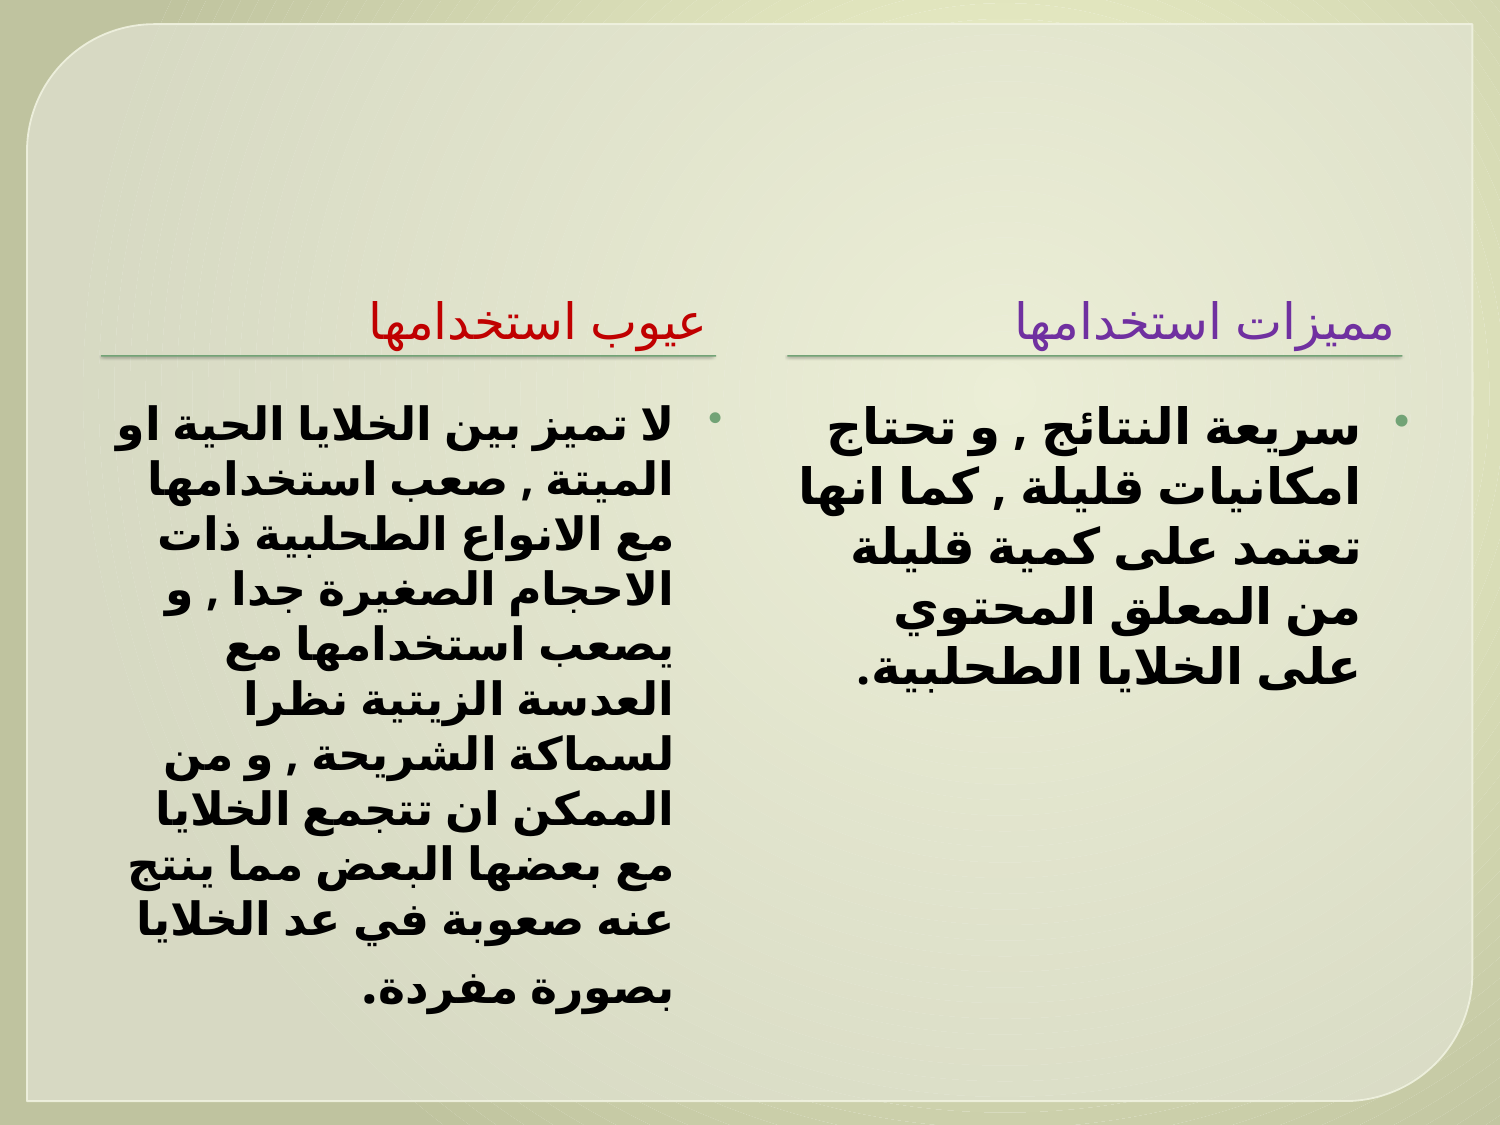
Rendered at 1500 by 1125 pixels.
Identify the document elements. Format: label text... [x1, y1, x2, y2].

list عيوب استخدامها [75, 251, 738, 357]
list مميزات استخدامها [761, 251, 1425, 357]
list لا تميز بين الخلايا الحية او الميتة , صعب استخدامها مع الانواع الطحلبية ذات الاحجام الصغيرة جدا , و يصعب استخدامها مع العدسة الزيتية نظرا لسماكة الشريحة , و من الممكن ان تتجمع الخلايا مع بعضها البعض مما ينتج عنه صعوبة في عد الخلايا بصورة مفردة. [75, 387, 738, 1035]
list سريعة النتائج , و تحتاج امكانيات قليلة , كما انها تعتمد على كمية قليلة من المعلق المحتوي على الخلايا الطحلبية. [761, 387, 1425, 1035]
